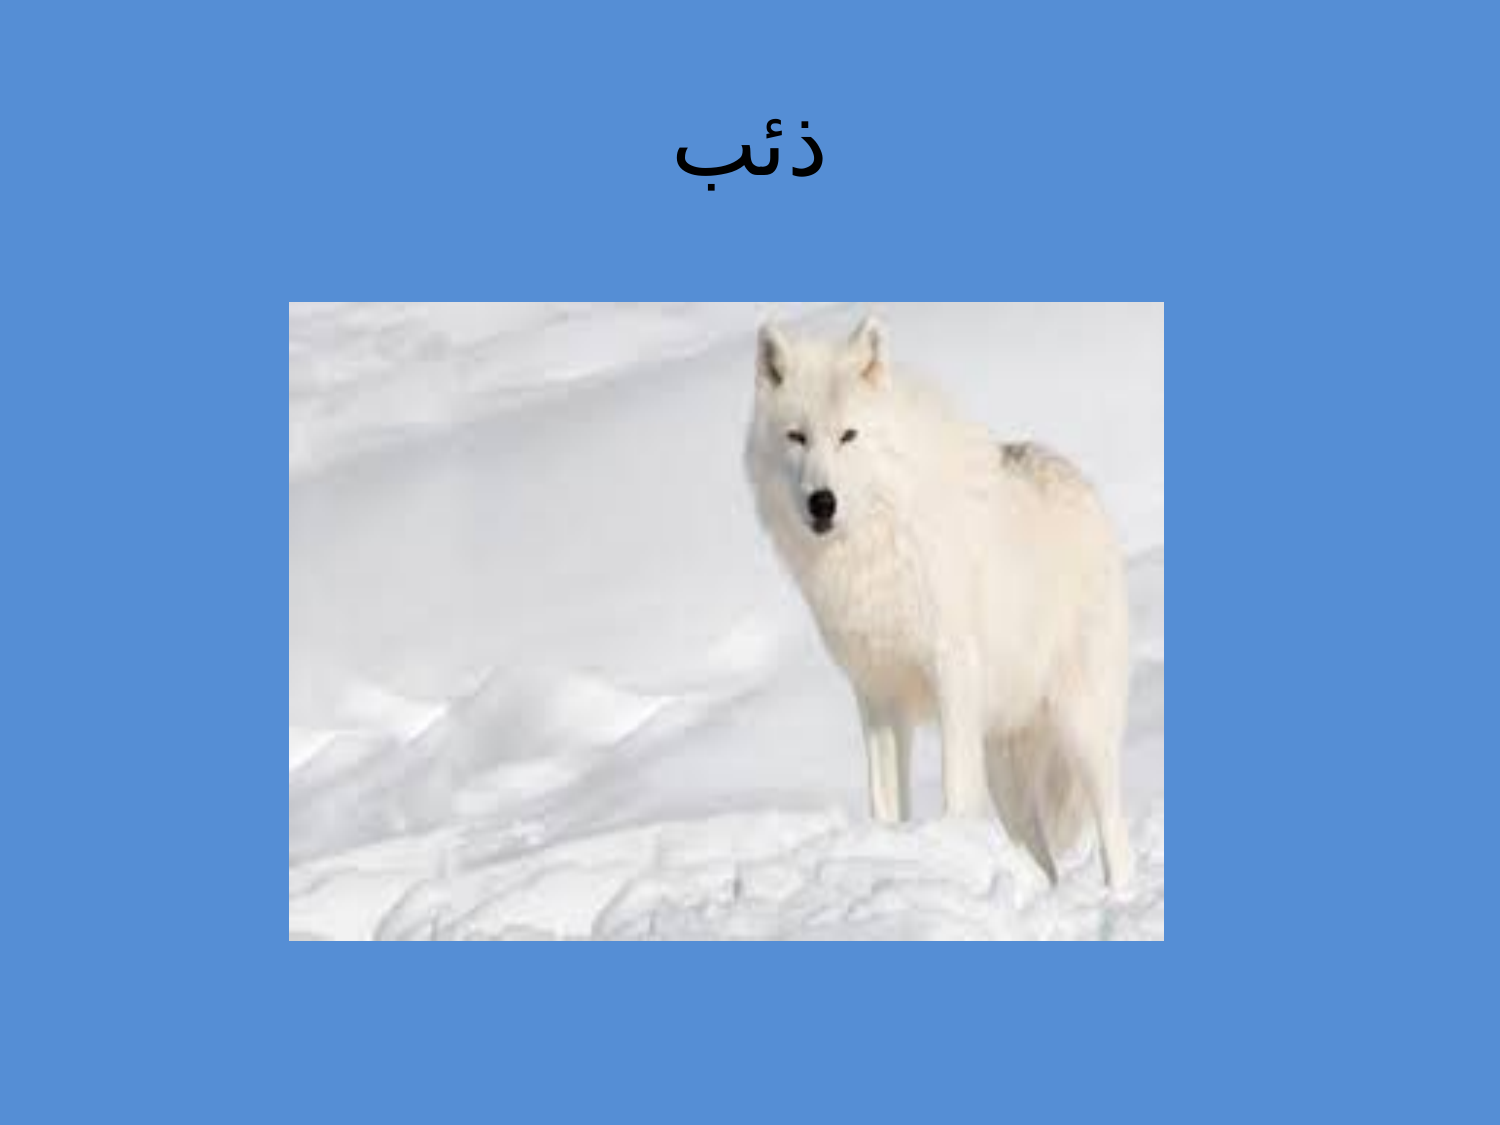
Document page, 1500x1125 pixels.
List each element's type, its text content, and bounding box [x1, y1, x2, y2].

title ذئب [75, 45, 1425, 233]
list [288, 302, 1164, 941]
